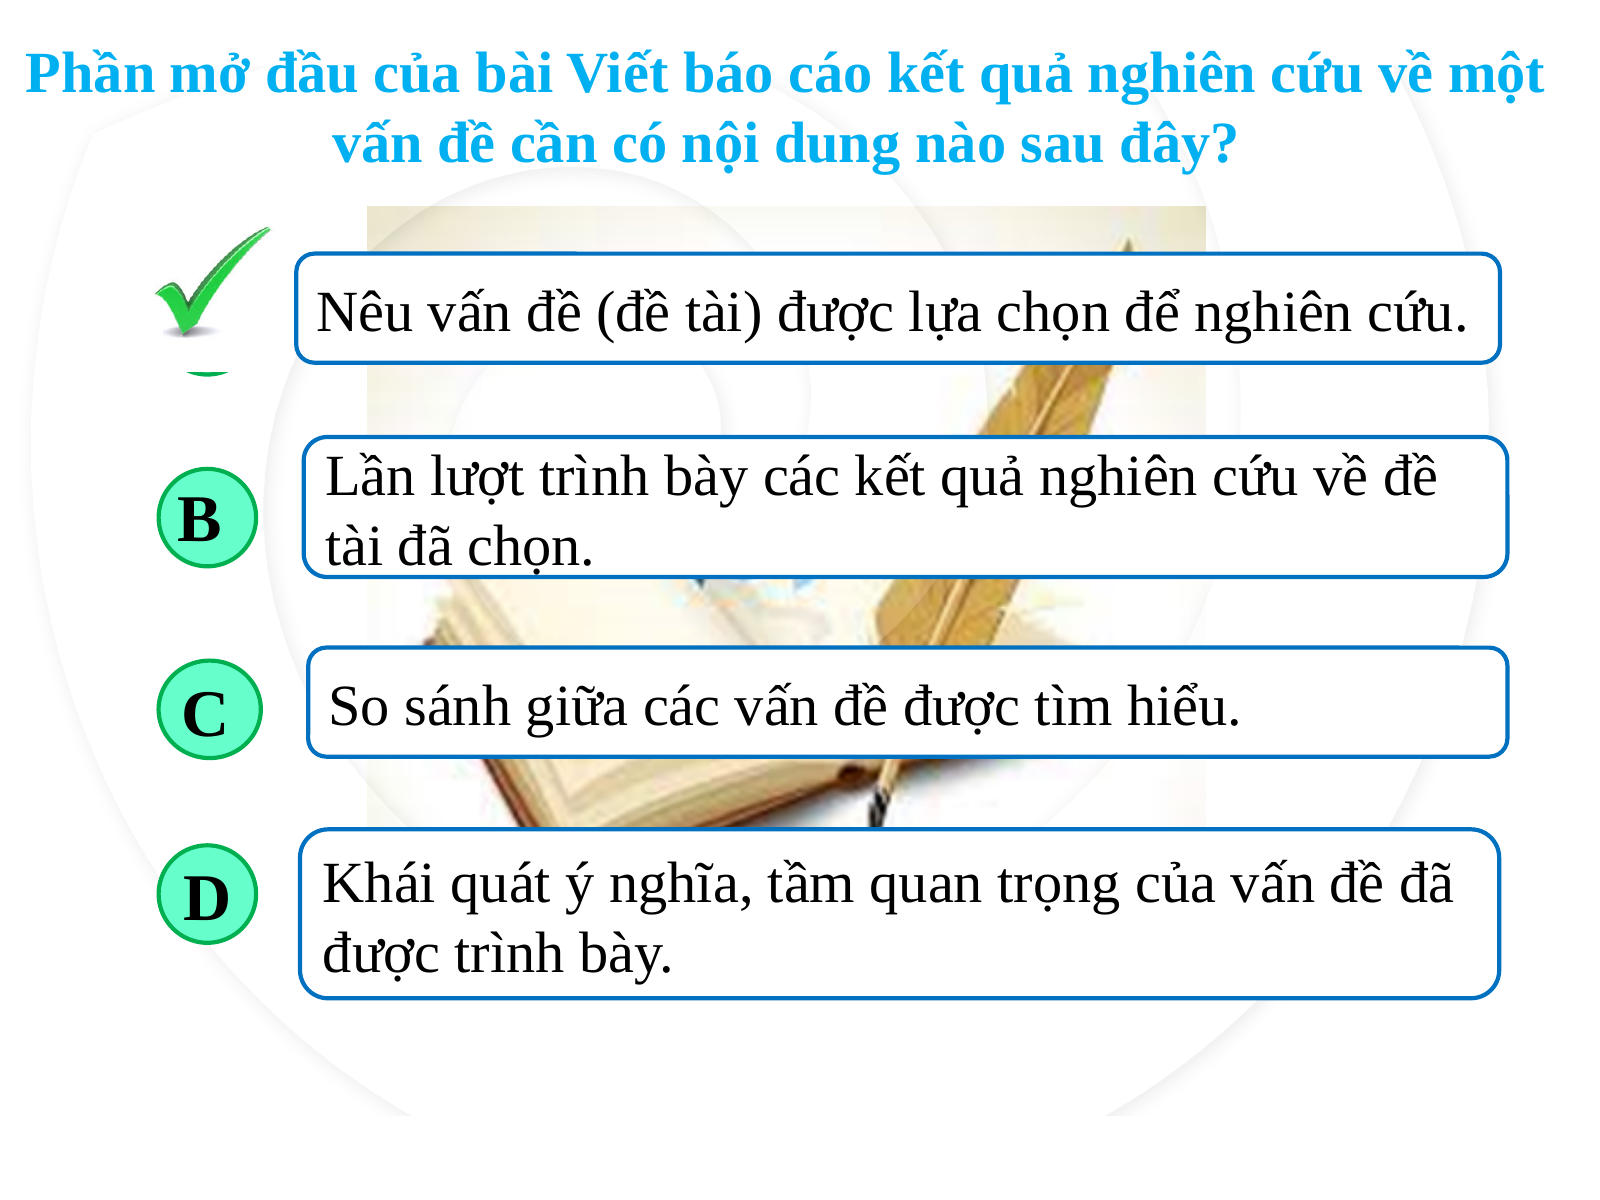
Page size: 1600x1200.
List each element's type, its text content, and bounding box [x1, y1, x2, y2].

picture [40, 65, 49, 73]
picture [900, 65, 908, 77]
picture [990, 68, 999, 89]
picture [229, 68, 236, 89]
picture [1128, 95, 1142, 101]
picture [726, 79, 732, 88]
picture [1308, 65, 1315, 88]
picture [487, 68, 496, 89]
picture [0, 65, 1529, 1117]
picture [1131, 68, 1137, 79]
text_box Phần mở đầu của bài Viết báo cáo kết quả nghiên cứu về một vấn đề cần có nội dung nào sau đây? [9, 27, 1564, 182]
picture [338, 65, 345, 88]
picture [1023, 65, 1030, 88]
picture [584, 65, 596, 78]
picture [1343, 65, 1350, 88]
picture [695, 68, 704, 89]
picture [825, 79, 831, 88]
picture [755, 68, 762, 89]
picture [104, 79, 110, 88]
picture [308, 79, 314, 88]
picture [442, 79, 448, 88]
picture [276, 69, 285, 89]
picture [411, 65, 418, 88]
picture [1390, 65, 1400, 80]
picture [854, 68, 861, 89]
picture [1055, 79, 1061, 88]
picture [519, 79, 525, 88]
picture [1507, 68, 1514, 89]
